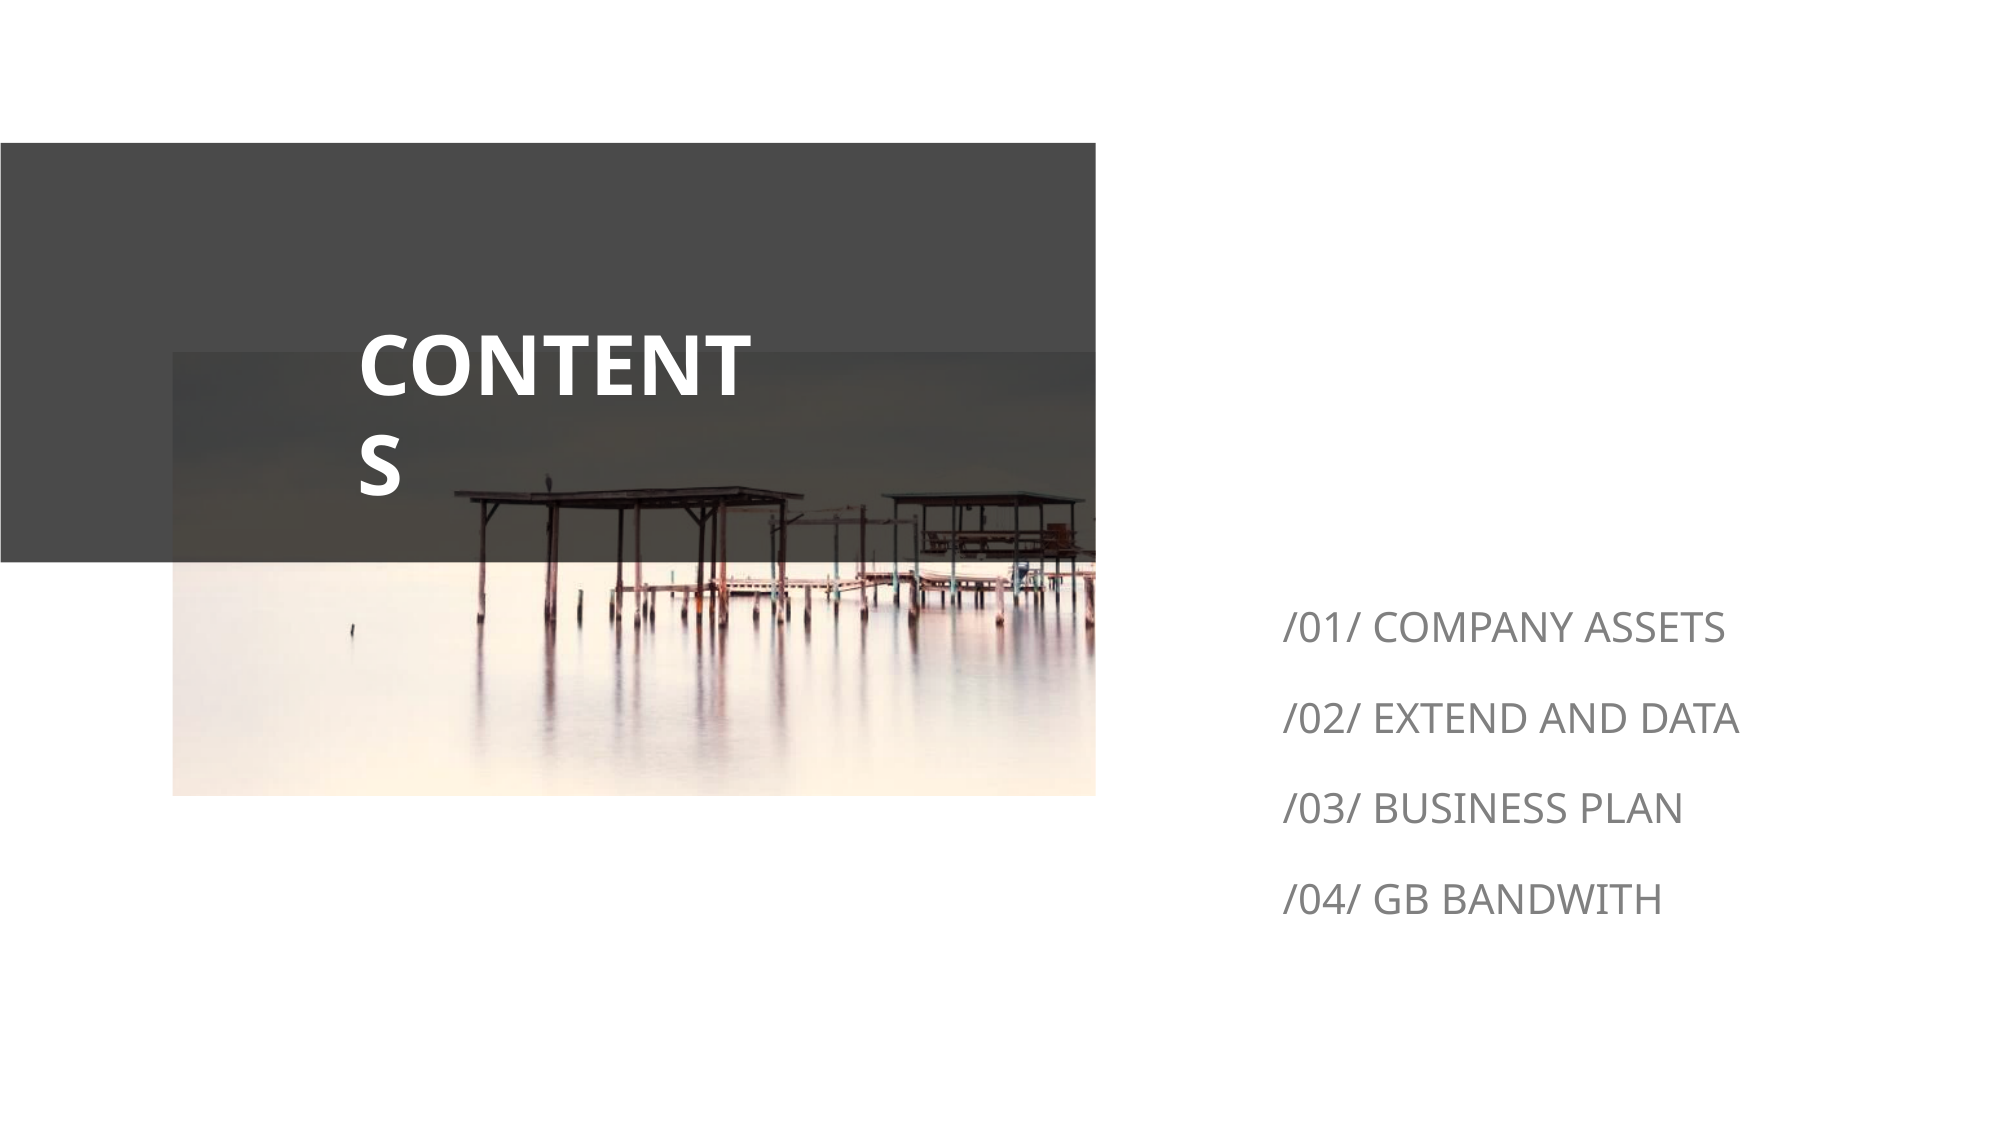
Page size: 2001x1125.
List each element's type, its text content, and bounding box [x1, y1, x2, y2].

text_box [0, 142, 1097, 563]
text_box /01/ COMPANY ASSETS [1267, 593, 1776, 659]
text_box CONTENTS [342, 304, 808, 352]
picture [172, 352, 1096, 796]
text_box /03/ BUSINESS PLAN [1267, 774, 1776, 840]
text_box /02/ EXTEND AND DATA [1267, 684, 1776, 750]
text_box /04/ GB BANDWITH [1267, 865, 1776, 931]
